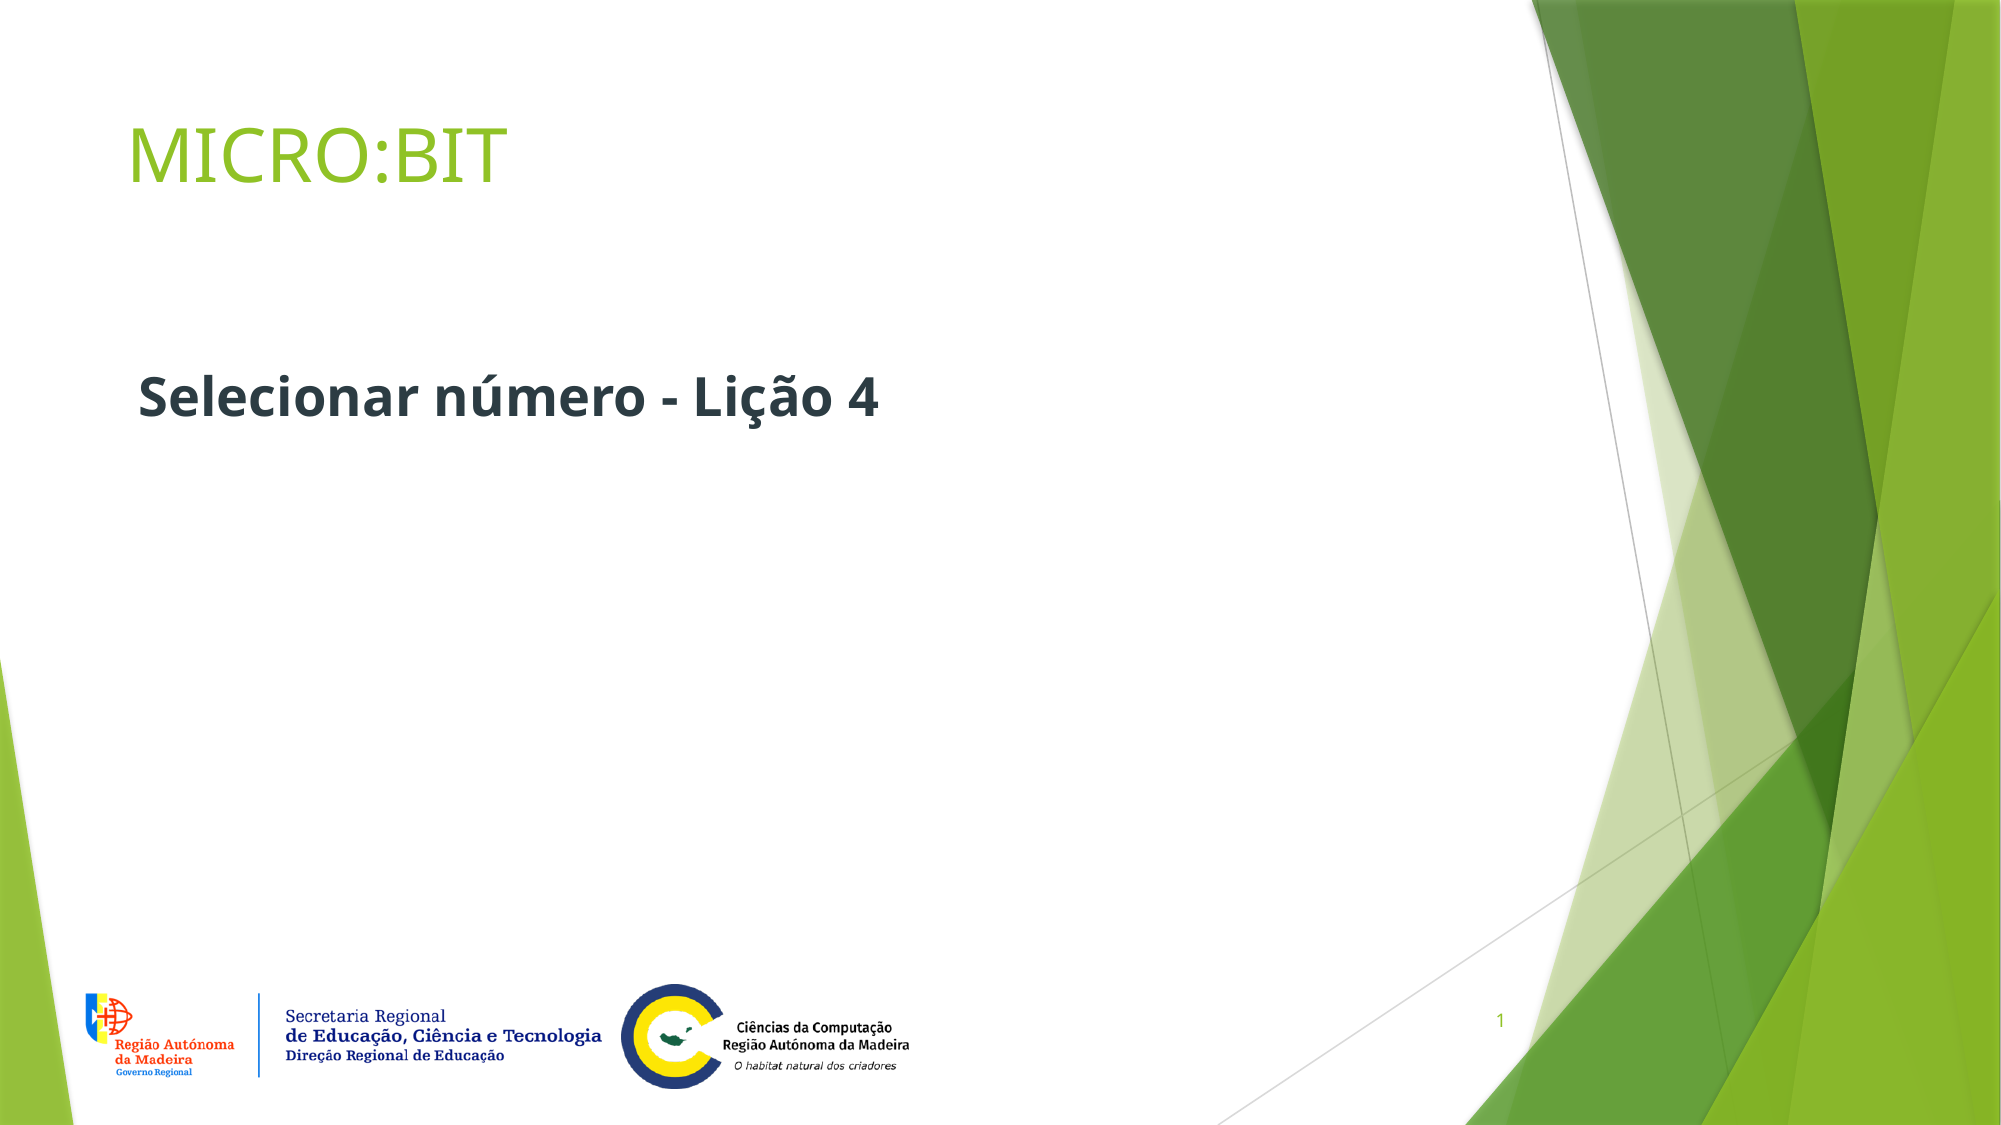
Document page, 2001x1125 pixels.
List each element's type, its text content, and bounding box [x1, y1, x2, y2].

list Selecionar número - Lição 4 [111, 354, 1522, 992]
slide_number 1 [1409, 991, 1522, 1051]
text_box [76, 983, 910, 1090]
title MICRO:BIT [111, 99, 1522, 317]
